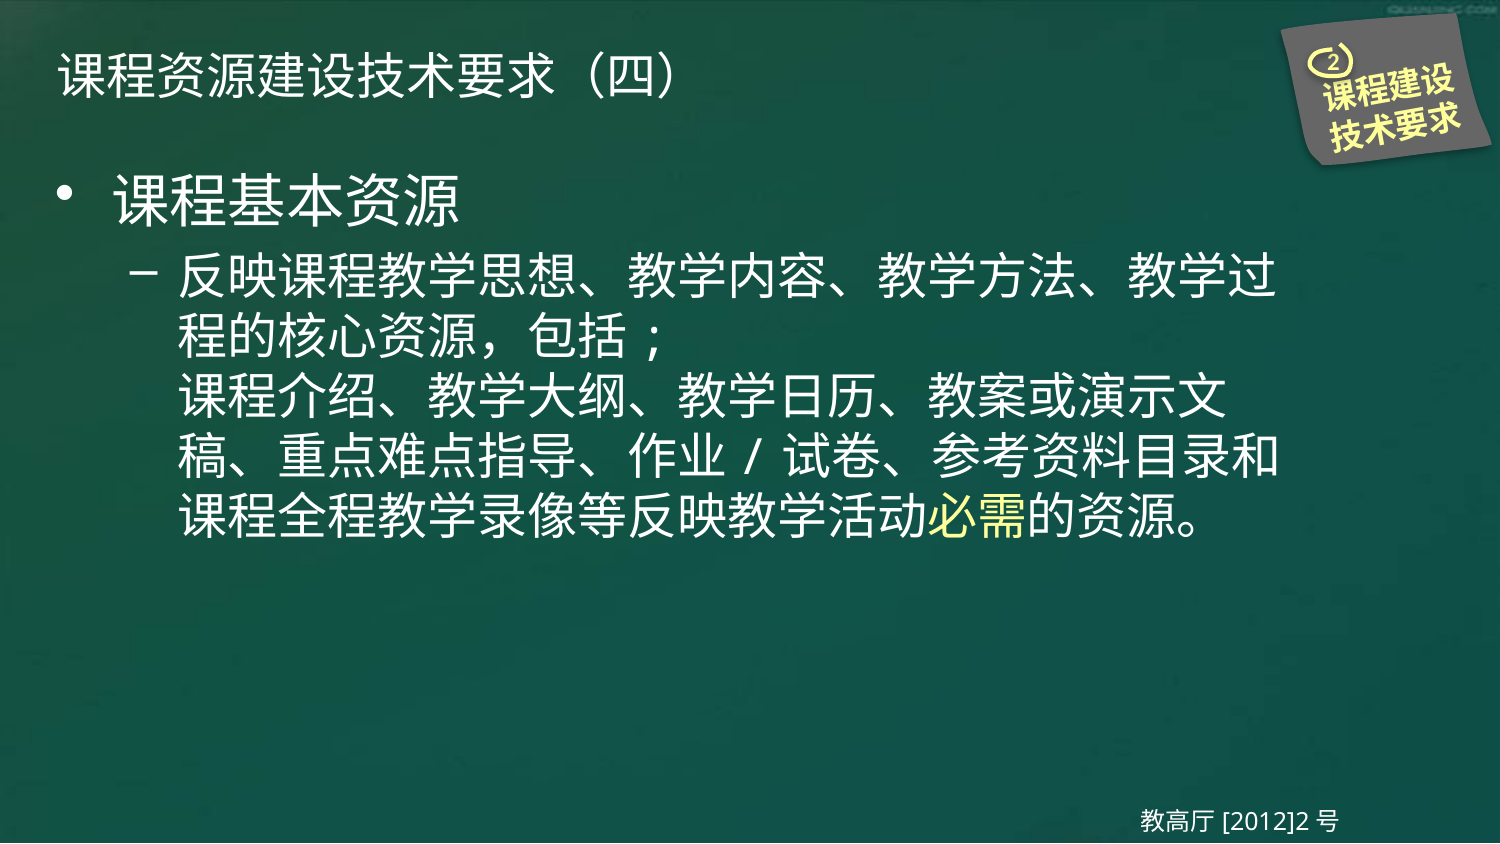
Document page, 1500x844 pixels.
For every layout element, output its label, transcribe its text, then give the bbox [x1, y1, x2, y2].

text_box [1280, 12, 1492, 167]
picture [0, 0, 1500, 843]
list 课程基本资源 反映课程教学思想、教学内容、教学方法、教学过程的核心资源，包括; 课程介绍、教学大纲、教学日历、教案或演示文稿、重点难点指导、作业/试卷、参考资料目录和课程全程教学录像等反映教学活动必需的资源。 [40, 156, 1341, 752]
text_box 教高厅[2012]2号 [1126, 798, 1356, 843]
title 课程资源建设技术要求（四） [41, 37, 957, 112]
